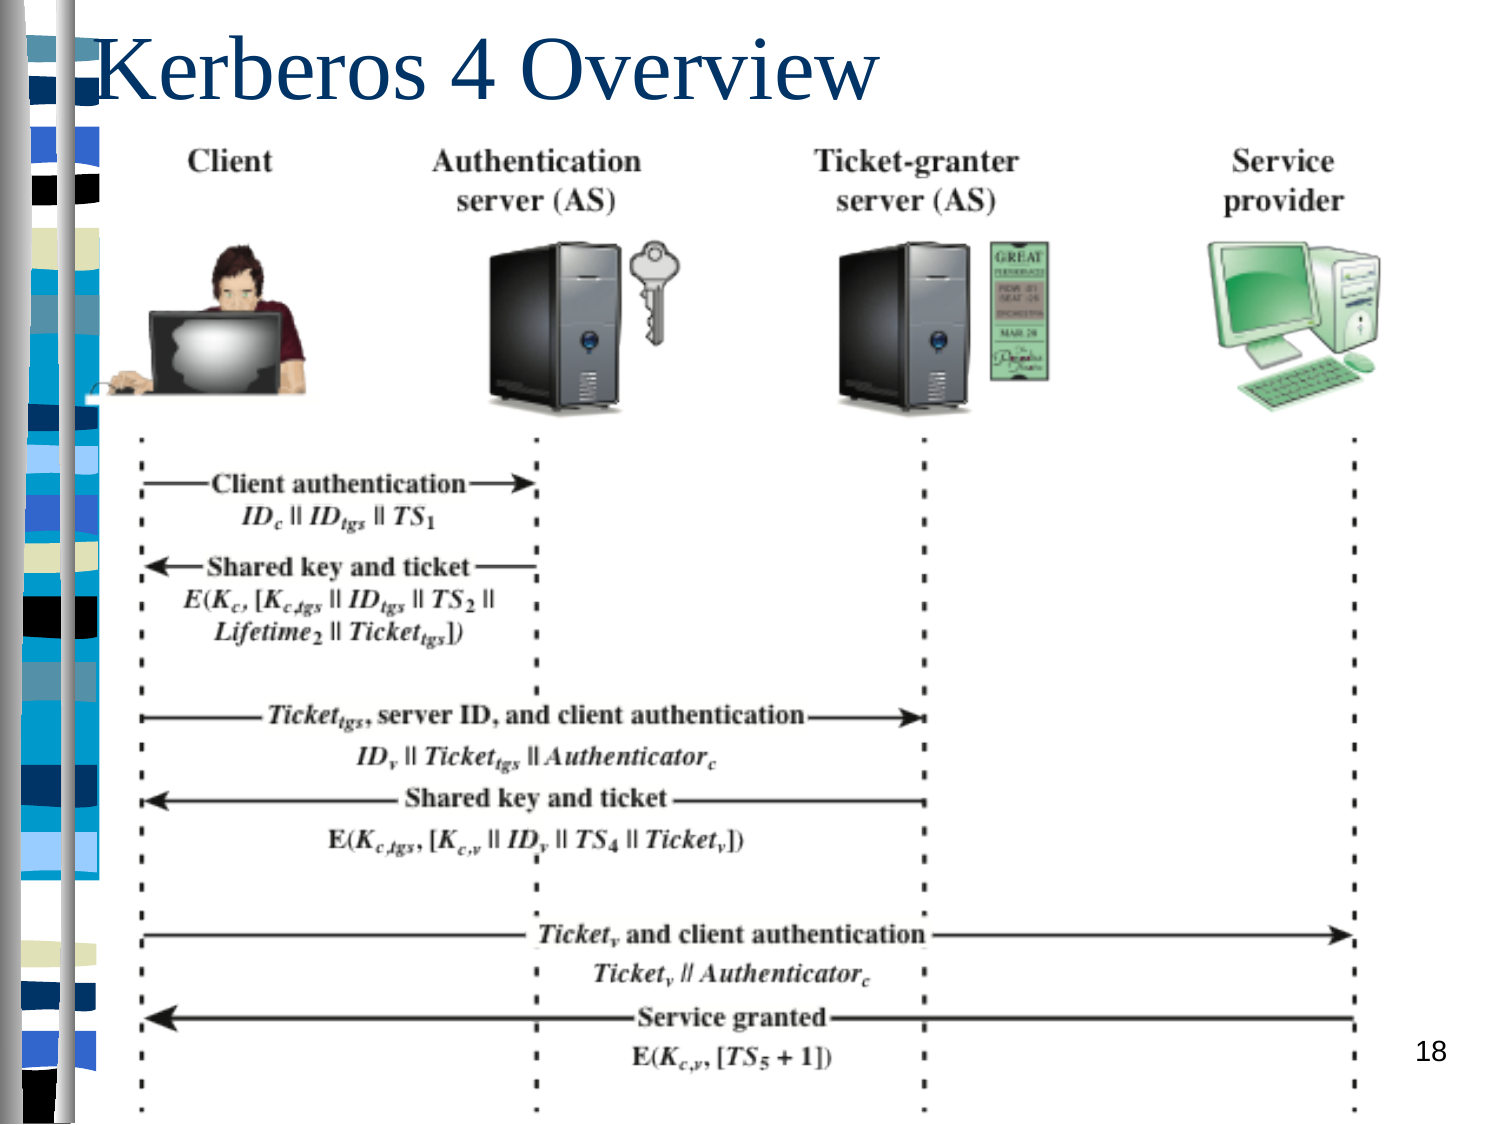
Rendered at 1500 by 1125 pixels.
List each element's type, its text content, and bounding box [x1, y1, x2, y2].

picture [29, 89, 1471, 1125]
title Kerberos 4 Overview [76, 0, 1427, 88]
